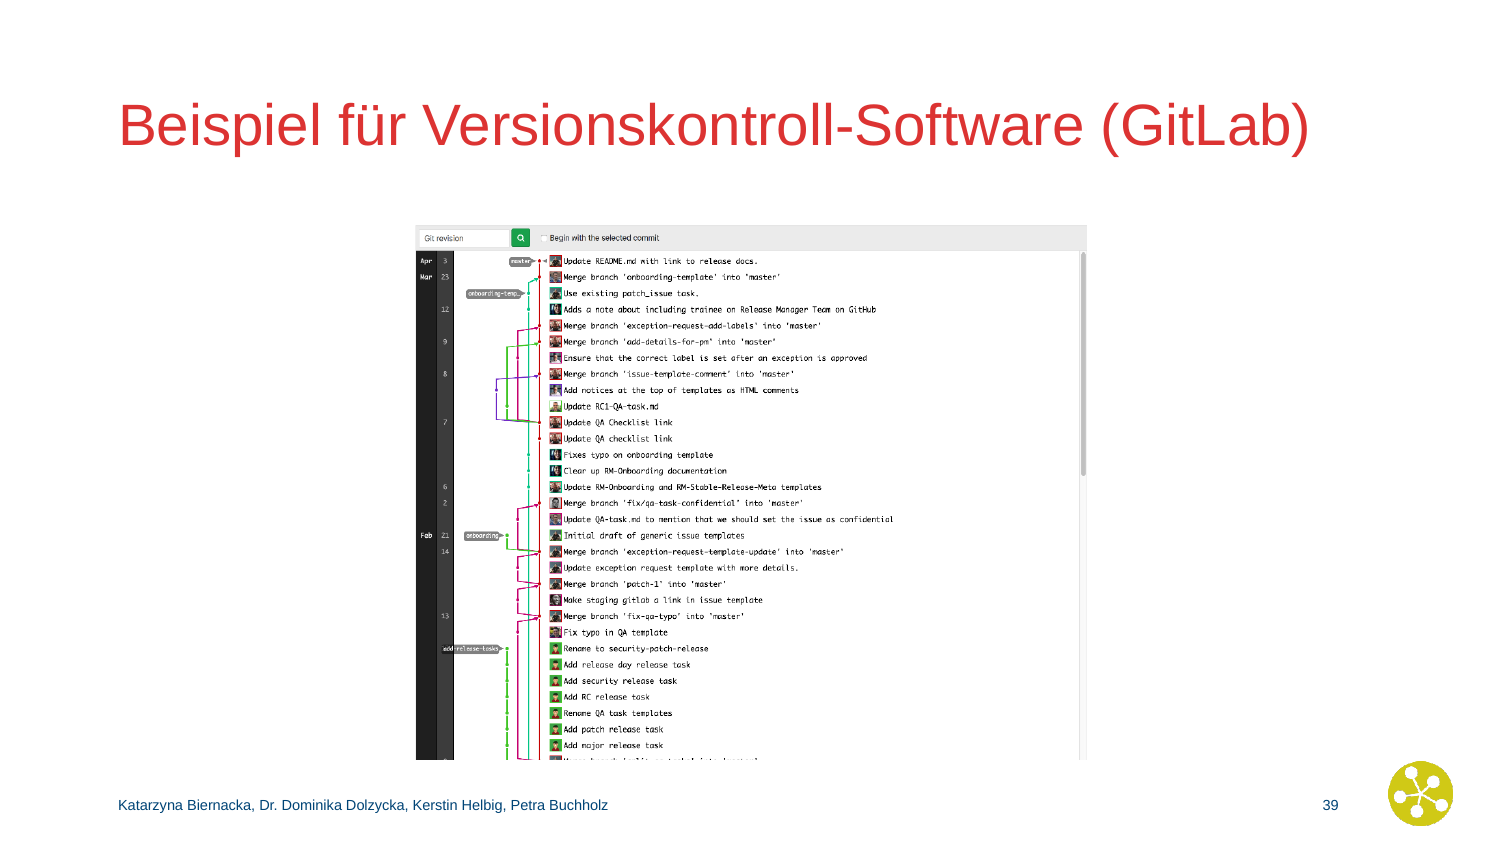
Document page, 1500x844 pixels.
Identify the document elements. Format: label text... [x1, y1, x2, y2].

title Beispiel für Versionskontroll-Software (GitLab) [103, 44, 1397, 208]
footer Katarzyna Biernacka, Dr. Dominika Dolzycka, Kerstin Helbig, Petra Buchholz [103, 782, 742, 827]
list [413, 224, 1086, 760]
picture [1388, 761, 1453, 826]
slide_number 38 [1016, 782, 1354, 827]
